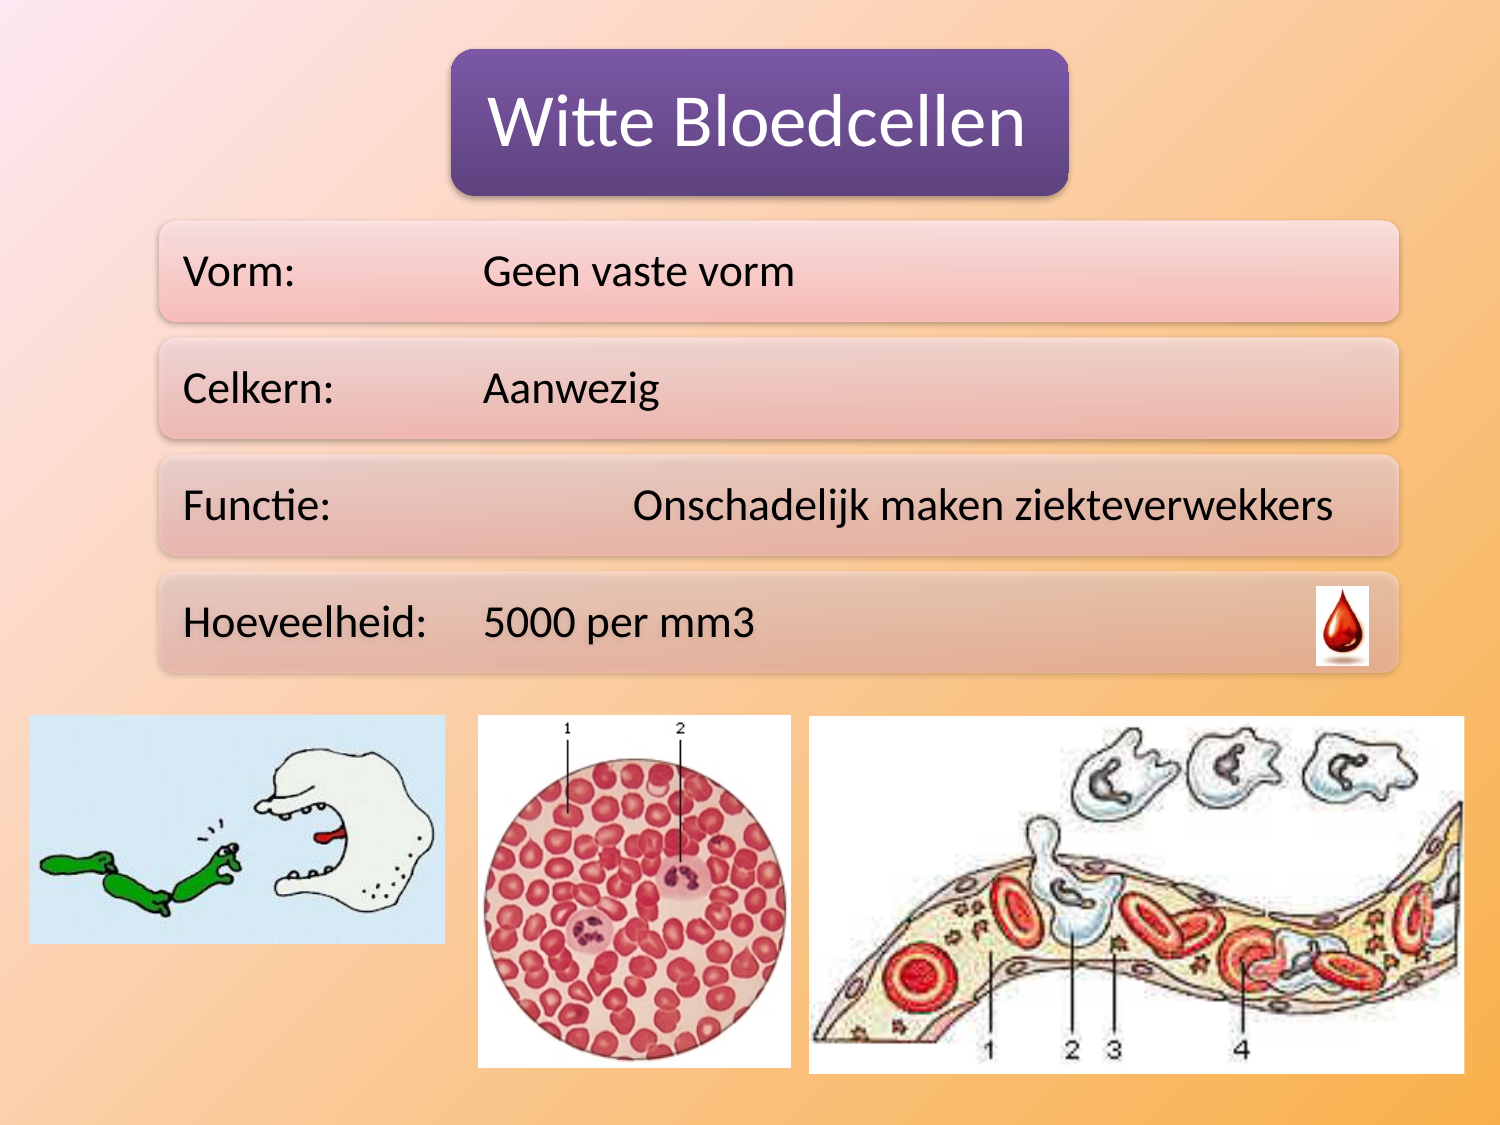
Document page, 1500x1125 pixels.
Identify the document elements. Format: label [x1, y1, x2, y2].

picture [29, 715, 445, 944]
picture [808, 715, 1465, 1074]
picture [1316, 585, 1370, 666]
text_box [159, 219, 1400, 675]
text_box [450, 42, 1070, 197]
picture [477, 715, 791, 1068]
